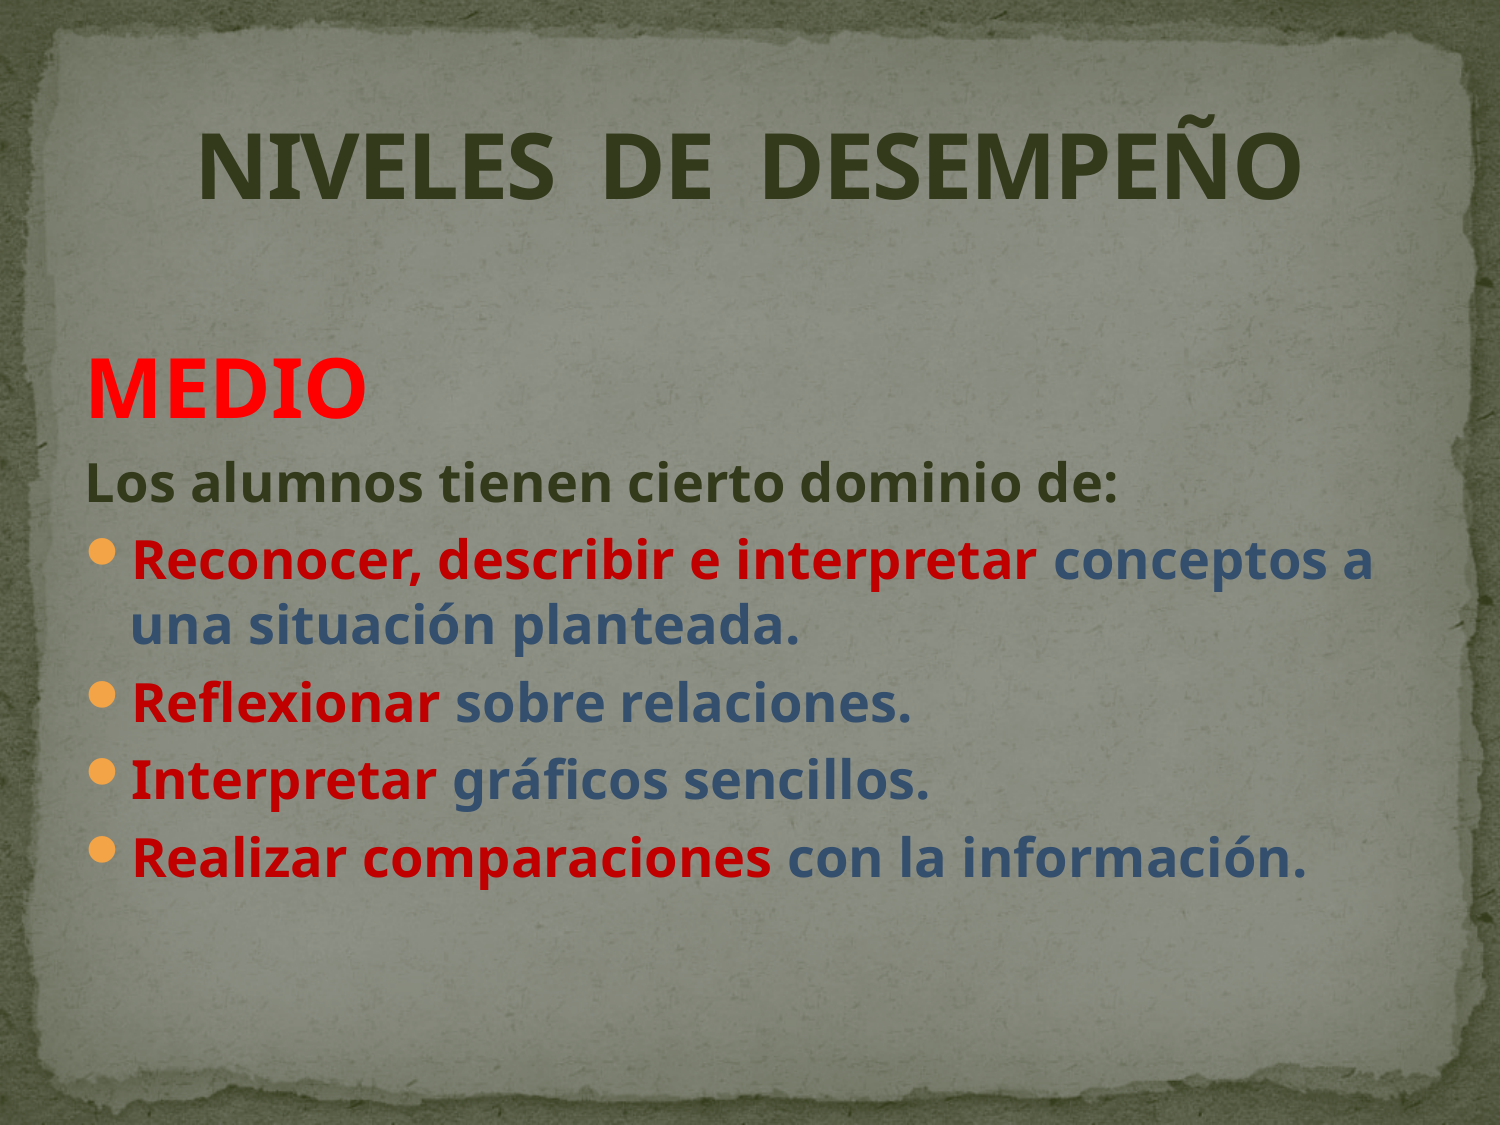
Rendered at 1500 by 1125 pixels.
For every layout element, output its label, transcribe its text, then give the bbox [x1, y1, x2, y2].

list MEDIO Los alumnos tienen cierto dominio de: Reconocer, describir e interpretar conceptos a una situación planteada. Reflexionar sobre relaciones. Interpretar gráficos sencillos. Realizar comparaciones con la información. [70, 328, 1421, 934]
title NIVELES DE DESEMPEÑO [74, 24, 1425, 225]
